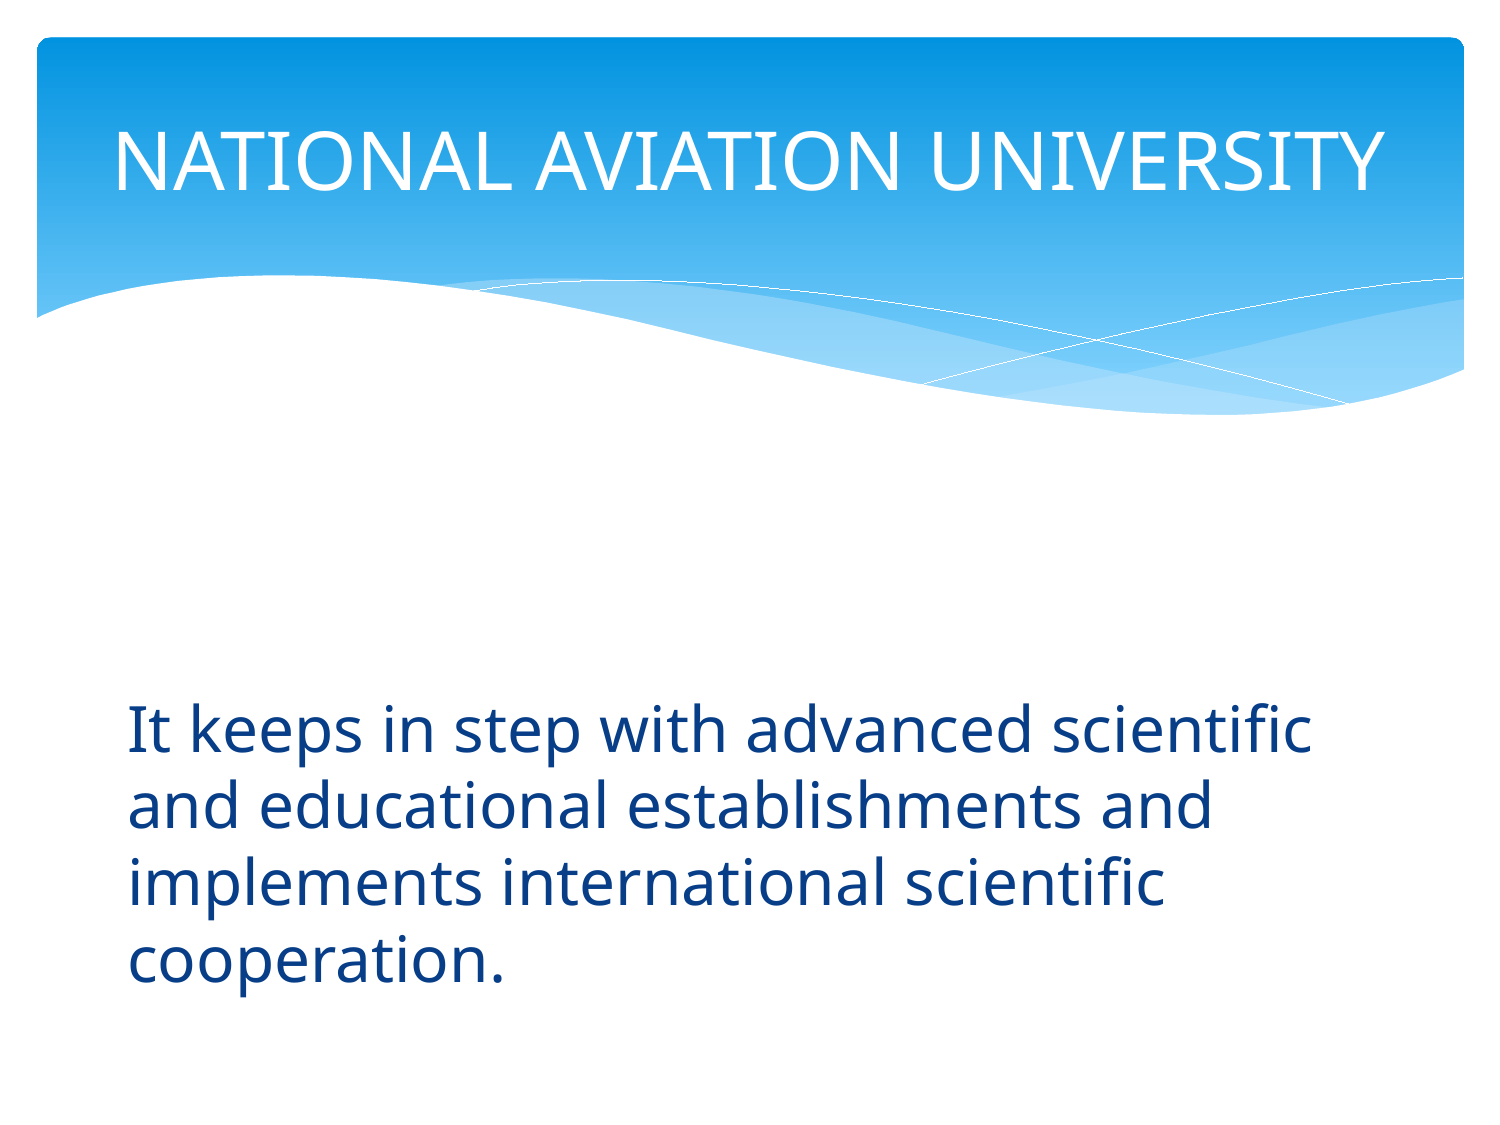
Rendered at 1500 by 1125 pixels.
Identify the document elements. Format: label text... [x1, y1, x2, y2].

title NATIONAL AVIATION UNIVERSITY [75, 55, 1425, 261]
list It keeps in step with advanced scientific and educational establishments and implements international scientific cooperation. [112, 680, 1359, 1005]
